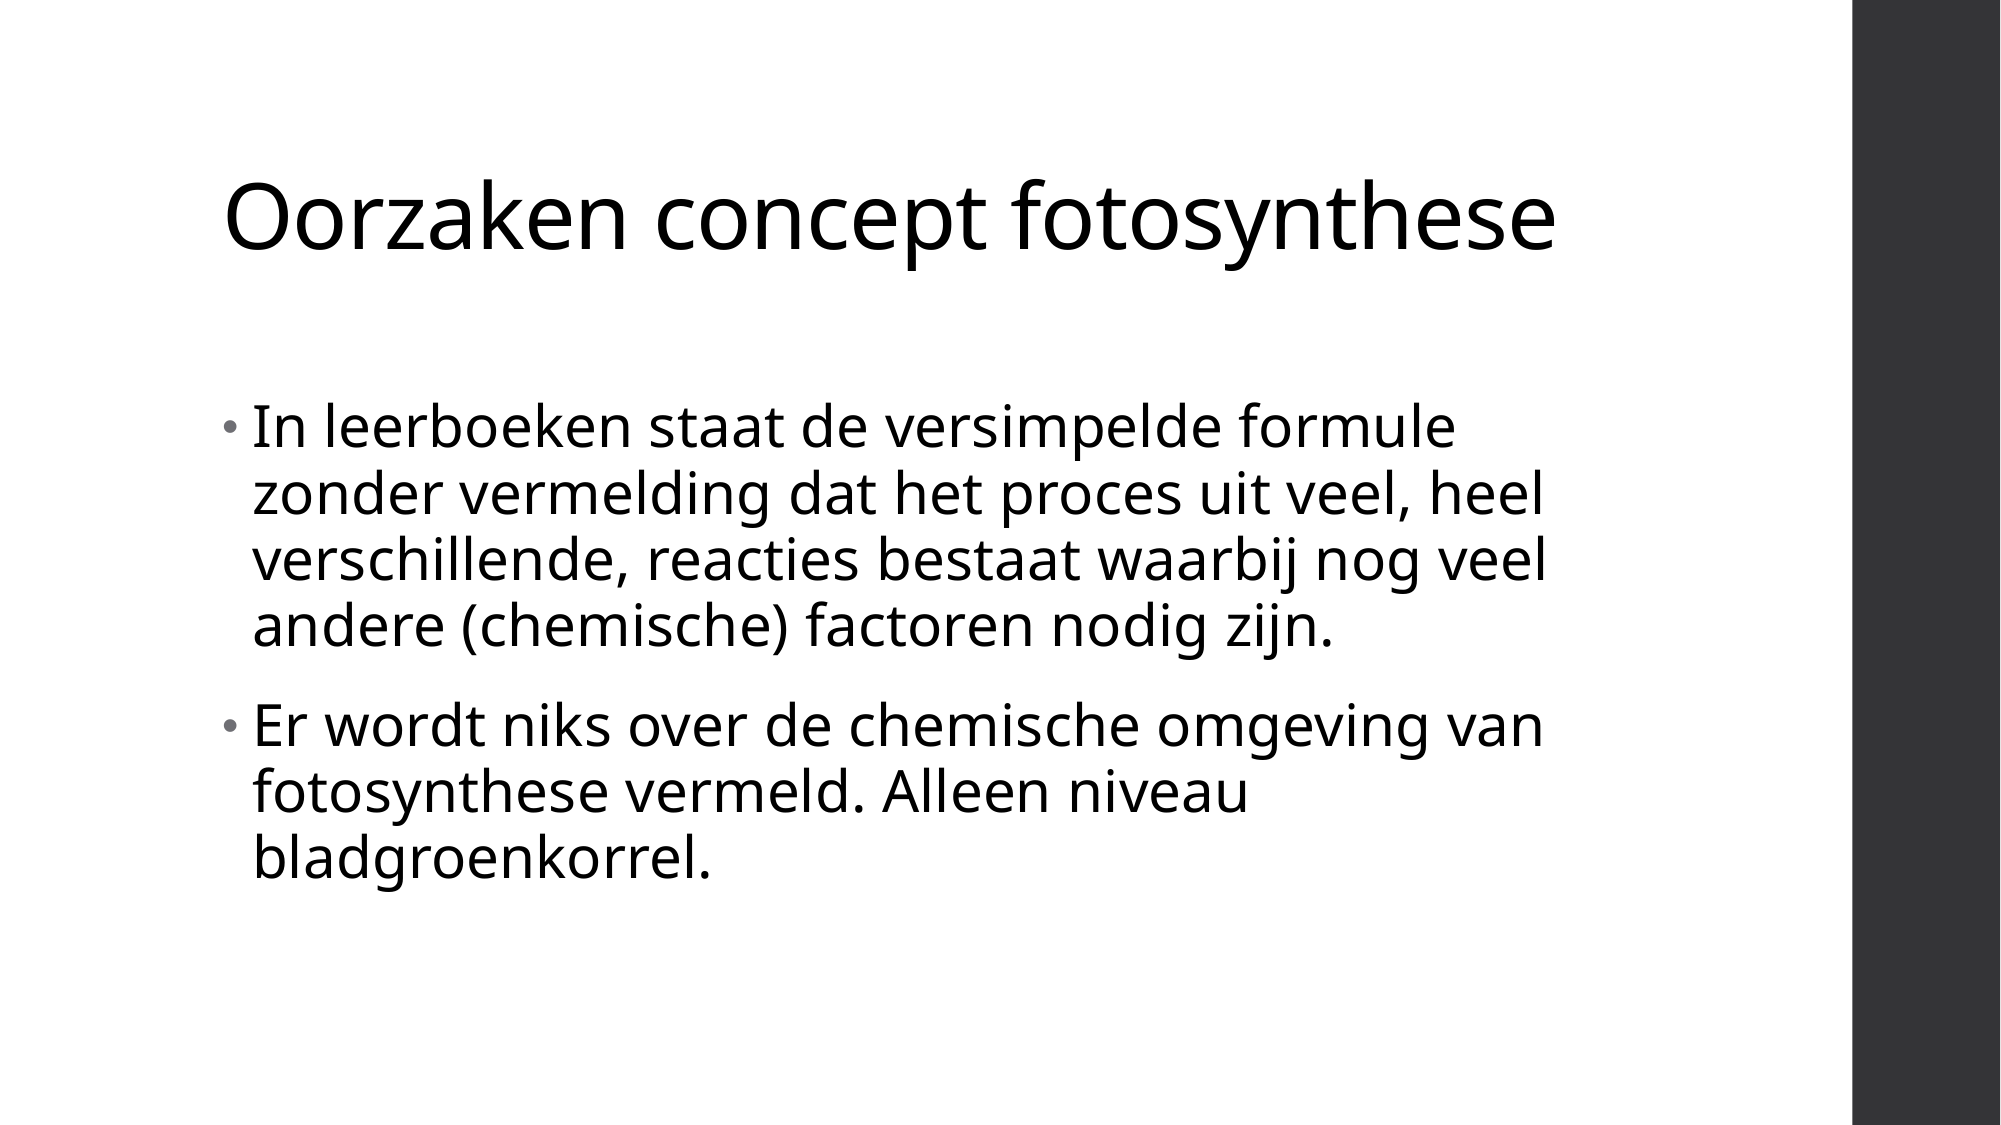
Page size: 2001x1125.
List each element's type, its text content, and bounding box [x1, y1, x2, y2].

list In leerboeken staat de versimpelde formule zonder vermelding dat het proces uit veel, heel verschillende, reacties bestaat waarbij nog veel andere (chemische) factoren nodig zijn. Er wordt niks over de chemische omgeving van fotosynthese vermeld. Alleen niveau bladgroenkorrel. [206, 387, 1617, 1014]
title Oorzaken concept fotosynthese [206, 60, 1797, 278]
